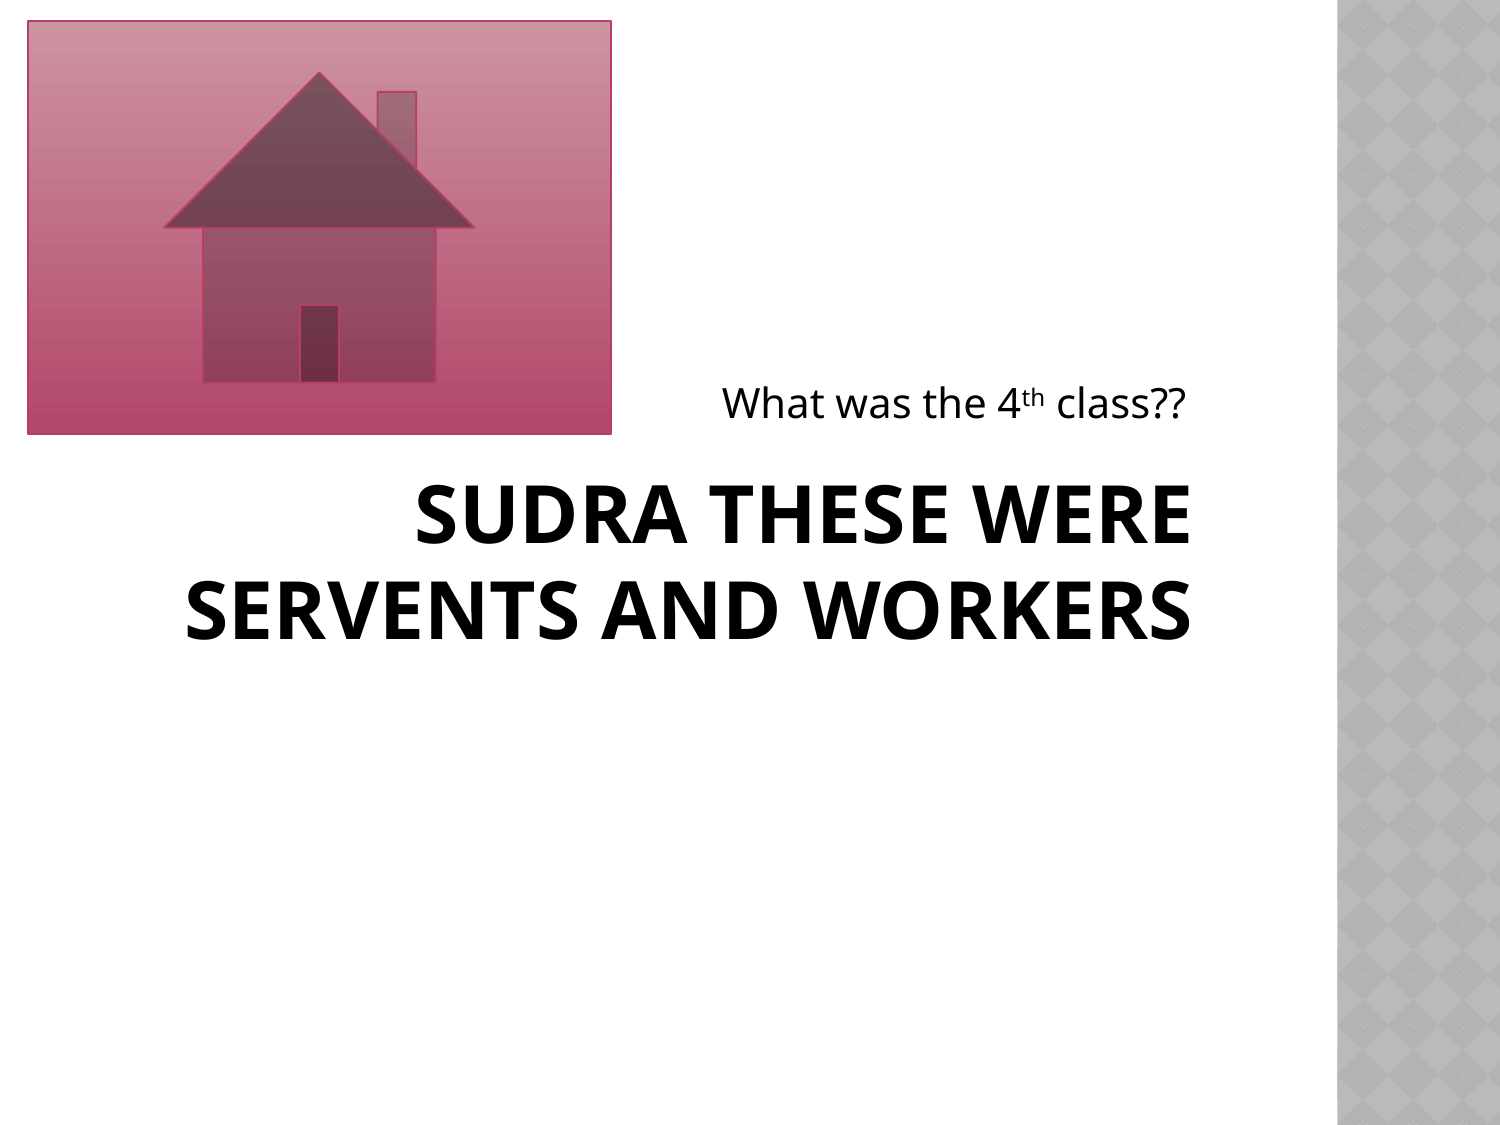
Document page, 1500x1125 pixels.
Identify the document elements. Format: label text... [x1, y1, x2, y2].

list What was the 4th class?? [616, 312, 1202, 435]
text_box [27, 20, 612, 435]
title Sudra these were servents and workers [174, 462, 1202, 687]
